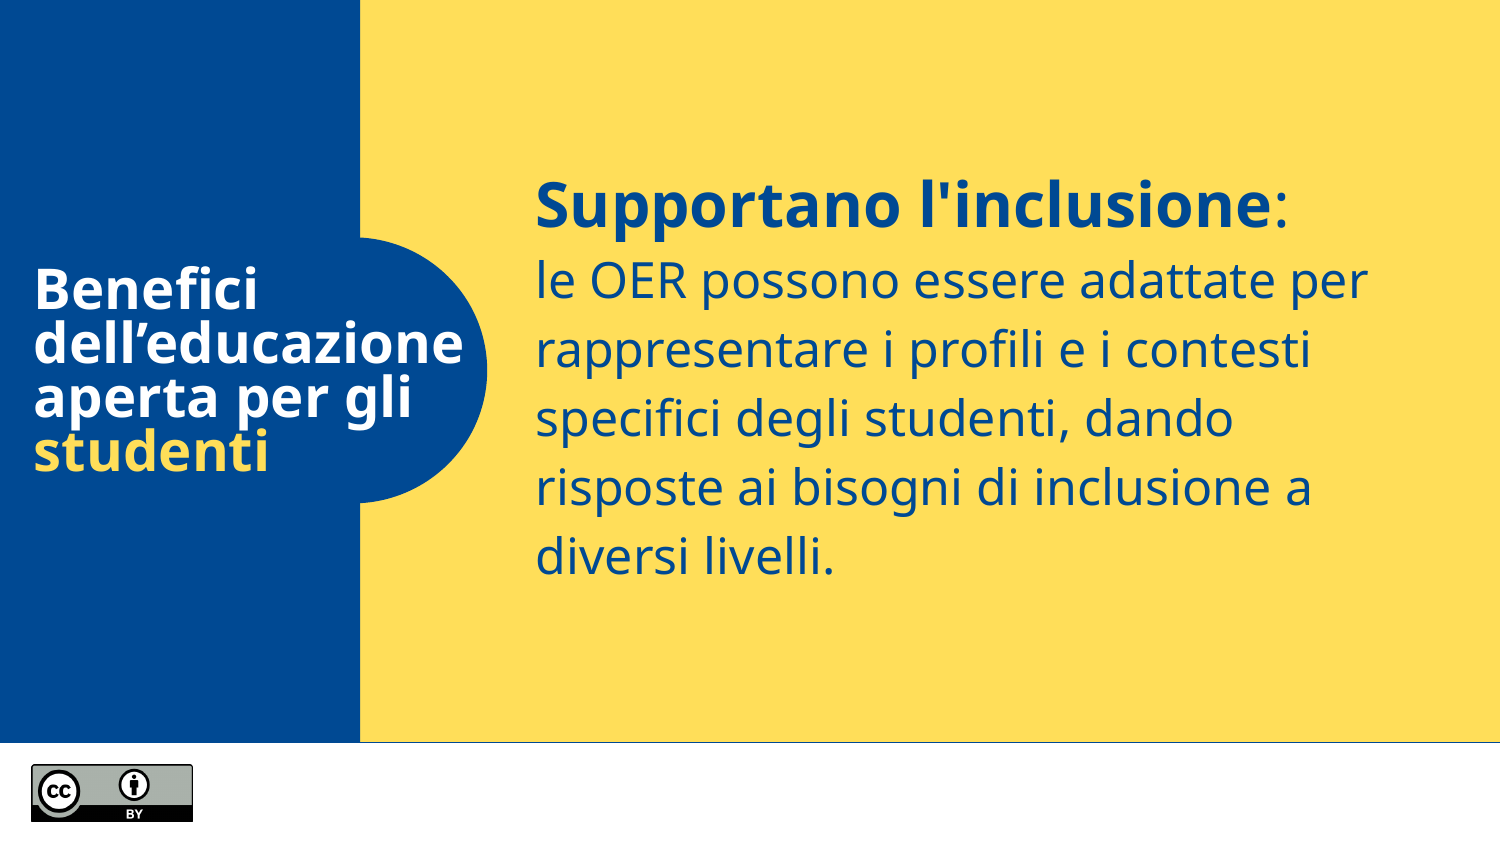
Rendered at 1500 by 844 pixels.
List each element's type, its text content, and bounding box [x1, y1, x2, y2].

text_box [0, 750, 1500, 844]
picture [31, 764, 193, 822]
text_box Supportano l'inclusione: le OER possono essere adattate per rappresentare i profili e i contesti specifici degli studenti, dando risposte ai bisogni di inclusione a diversi livelli. [520, 138, 1415, 600]
text_box Benefici dell’educazione aperta per gli studenti [18, 250, 525, 497]
text_box [295, 237, 410, 250]
text_box [0, 0, 361, 742]
text_box [311, 497, 394, 504]
